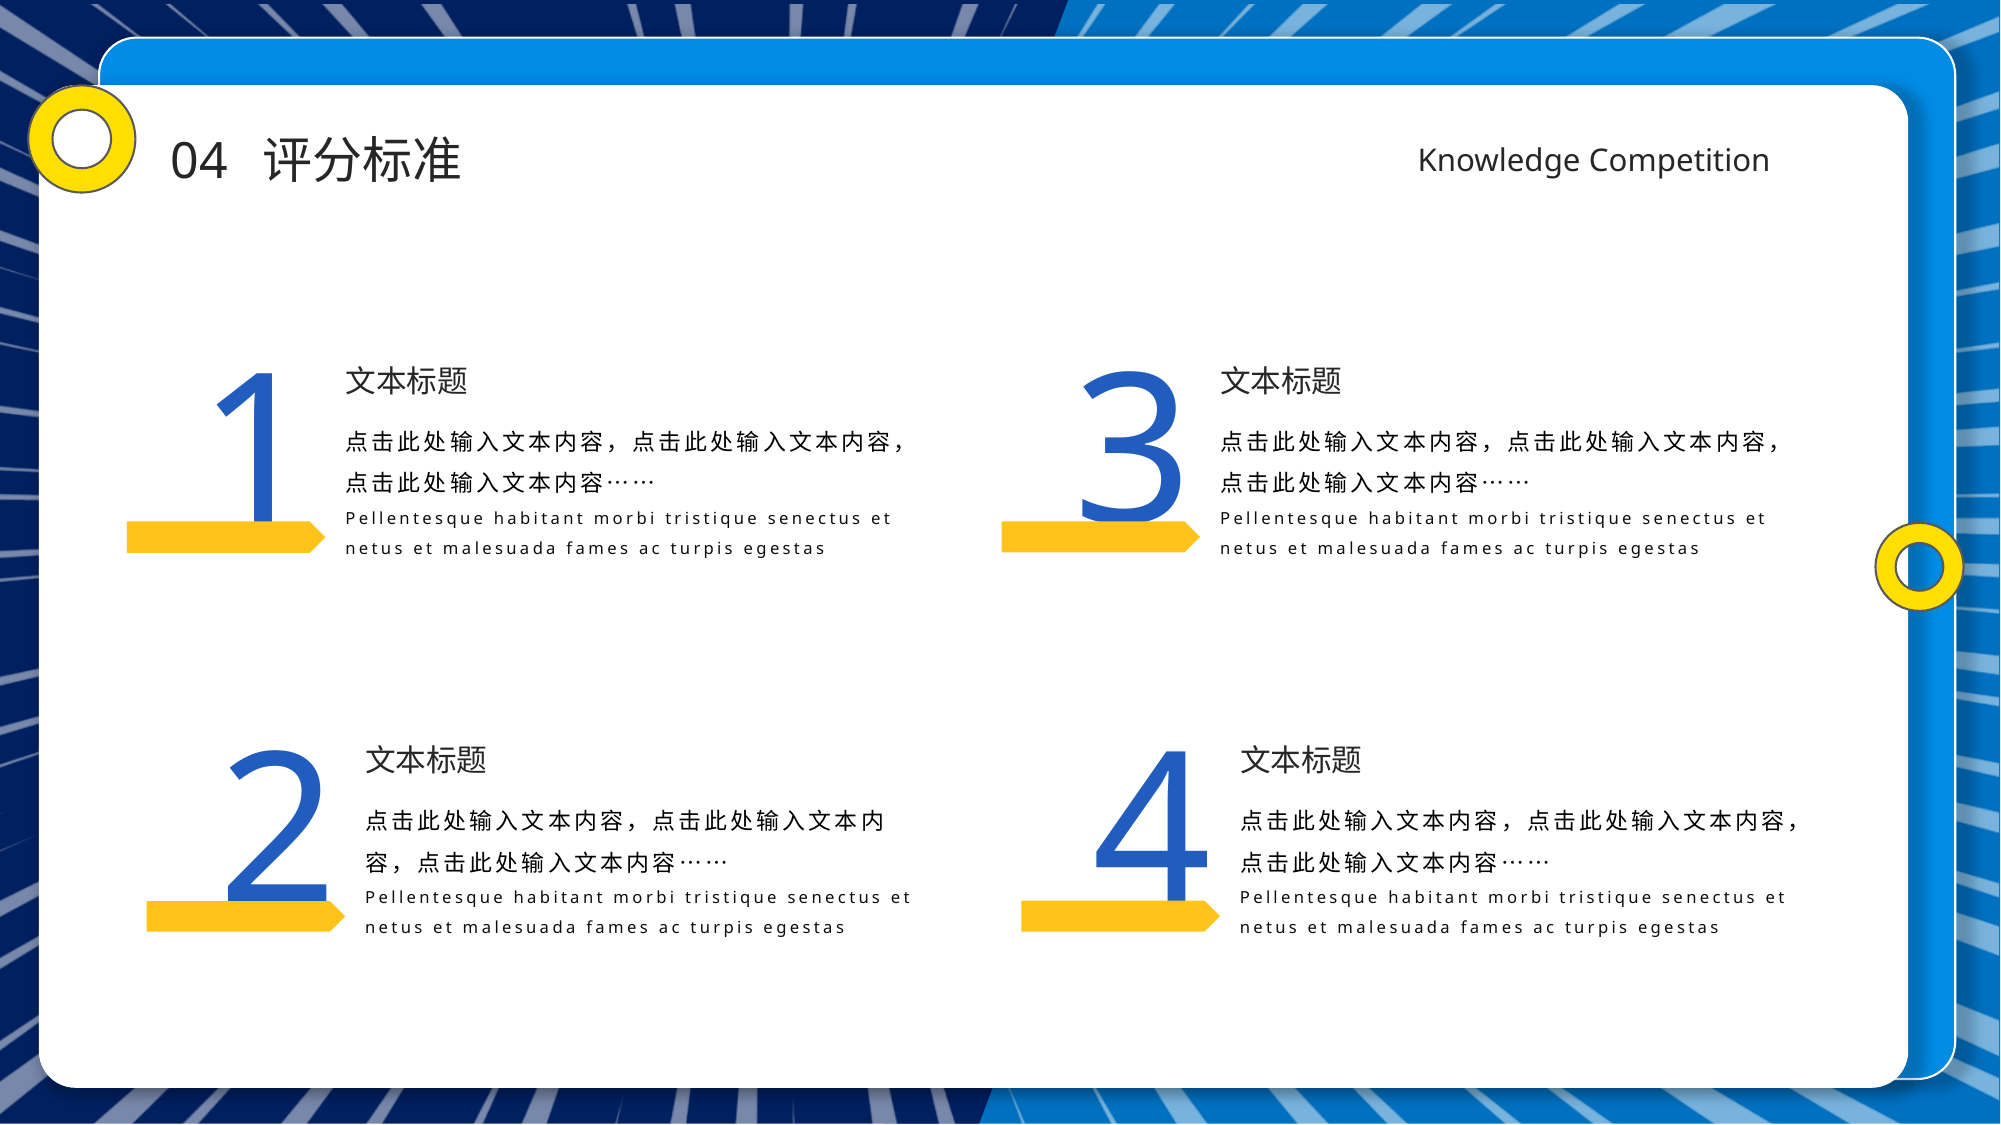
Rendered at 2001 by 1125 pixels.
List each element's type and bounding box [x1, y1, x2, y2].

text_box [330, 354, 954, 563]
text_box [350, 733, 954, 942]
text_box [1001, 306, 1201, 574]
text_box [126, 306, 326, 574]
text_box [146, 685, 346, 954]
text_box [151, 121, 1877, 198]
text_box [1205, 354, 1804, 563]
text_box [1225, 733, 1856, 942]
text_box [1021, 685, 1220, 954]
